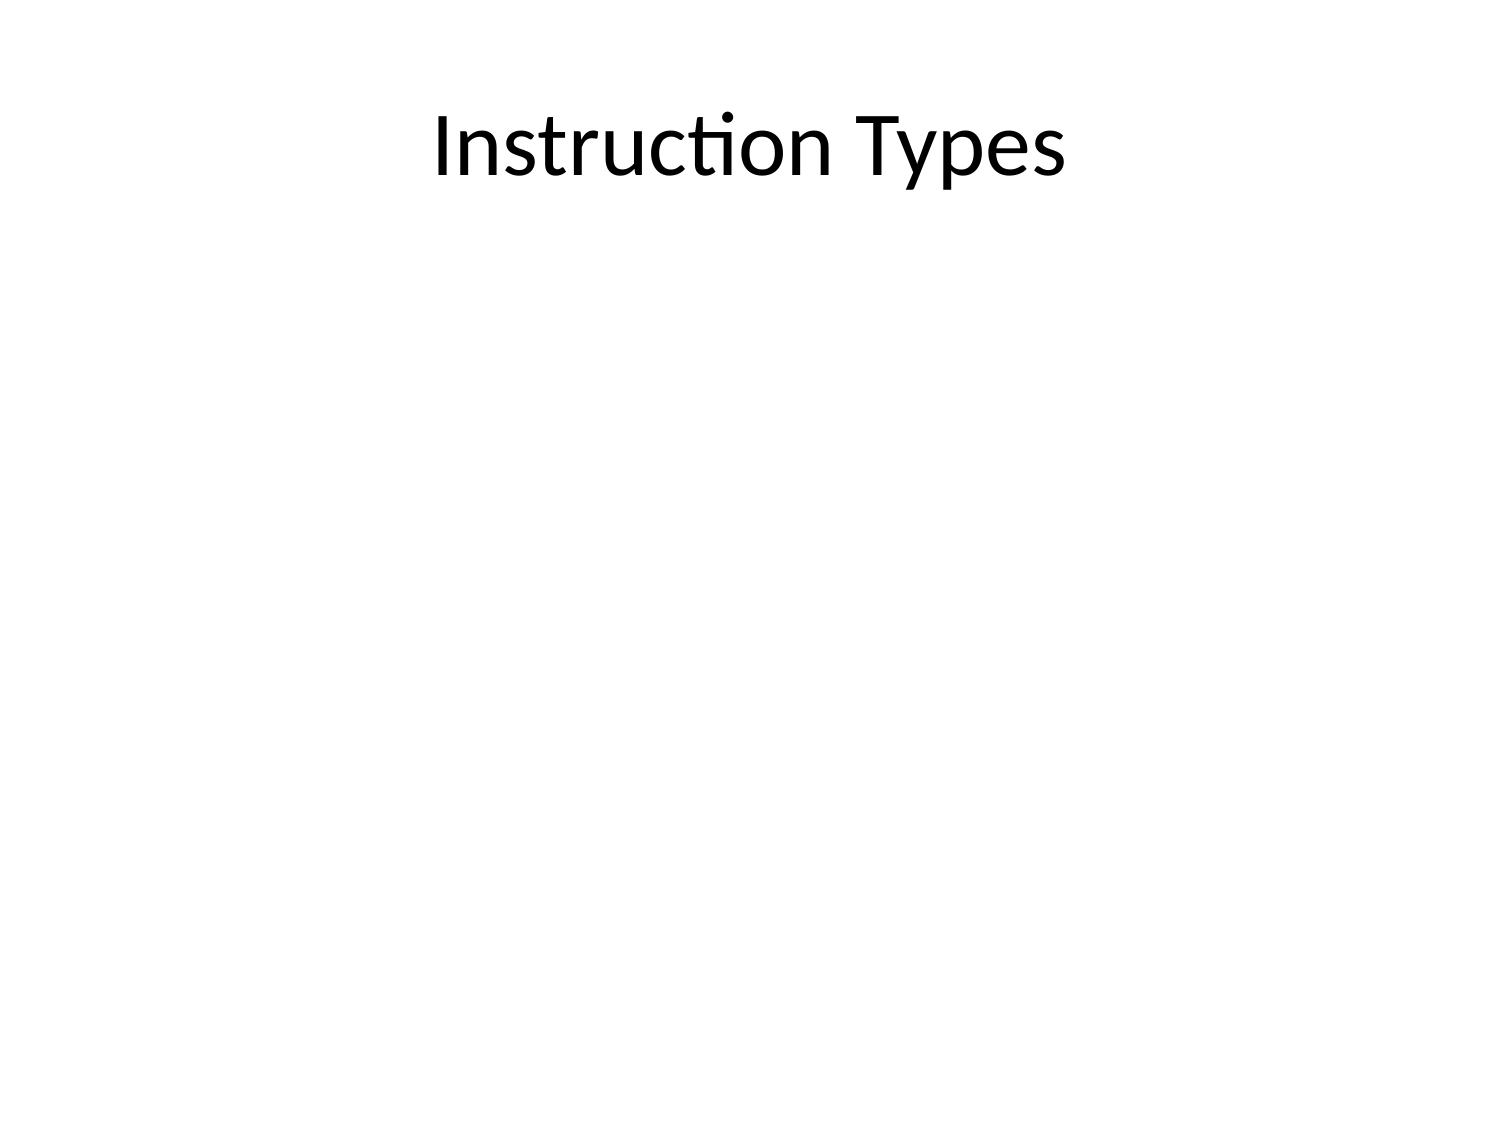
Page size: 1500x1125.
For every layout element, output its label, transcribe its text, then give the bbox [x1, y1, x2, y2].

title Instruction Types [75, 45, 1425, 233]
